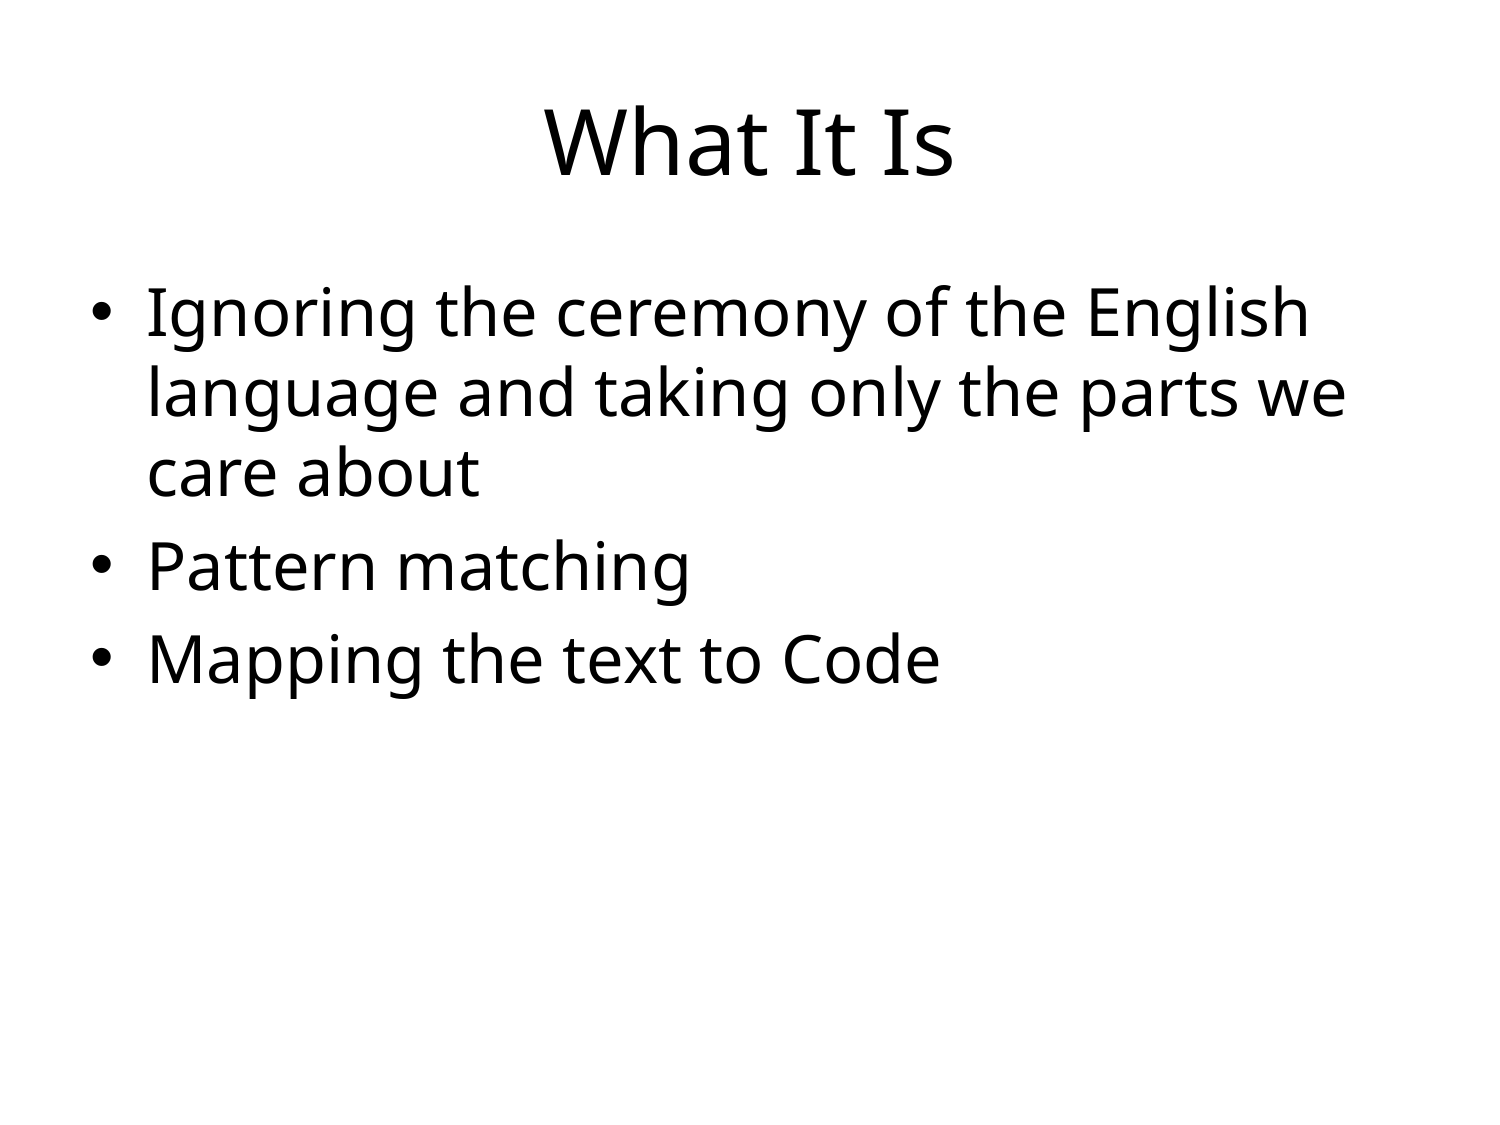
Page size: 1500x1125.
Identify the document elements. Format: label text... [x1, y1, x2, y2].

title What It Is [75, 45, 1425, 233]
list Ignoring the ceremony of the English language and taking only the parts we care about Pattern matching Mapping the text to Code [75, 262, 1425, 1005]
